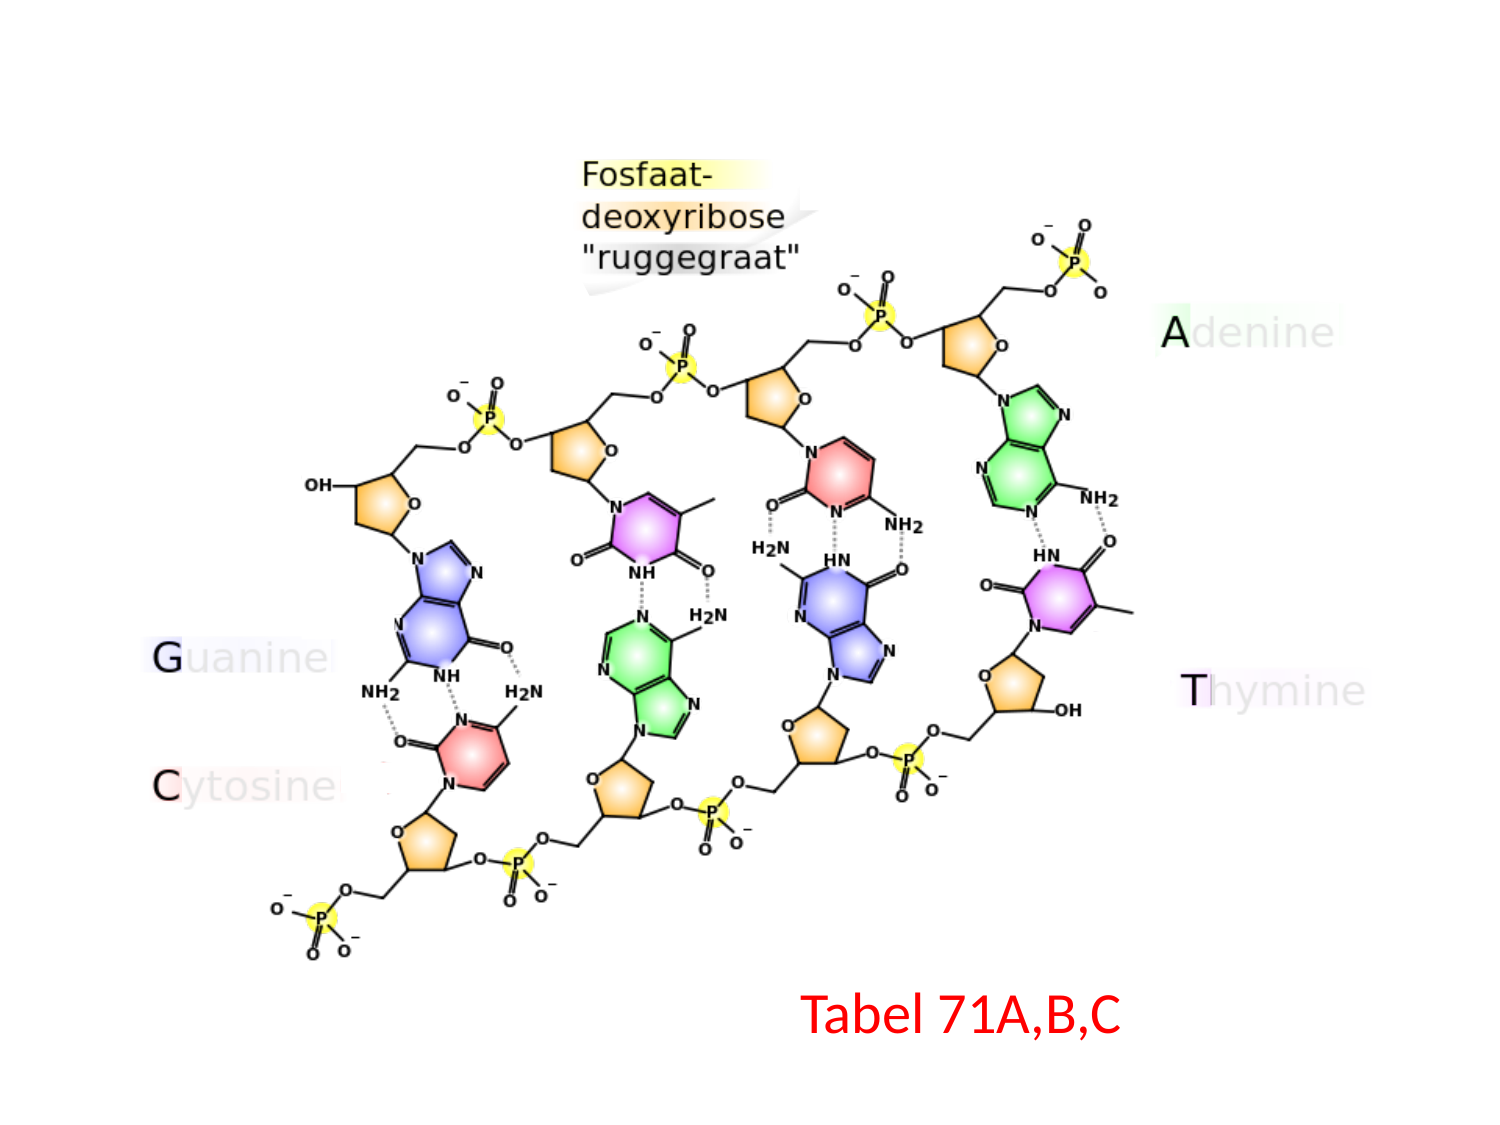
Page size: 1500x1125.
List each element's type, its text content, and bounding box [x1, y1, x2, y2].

picture [124, 116, 1376, 1009]
text_box Tabel 71A,B,C [785, 967, 1414, 1053]
